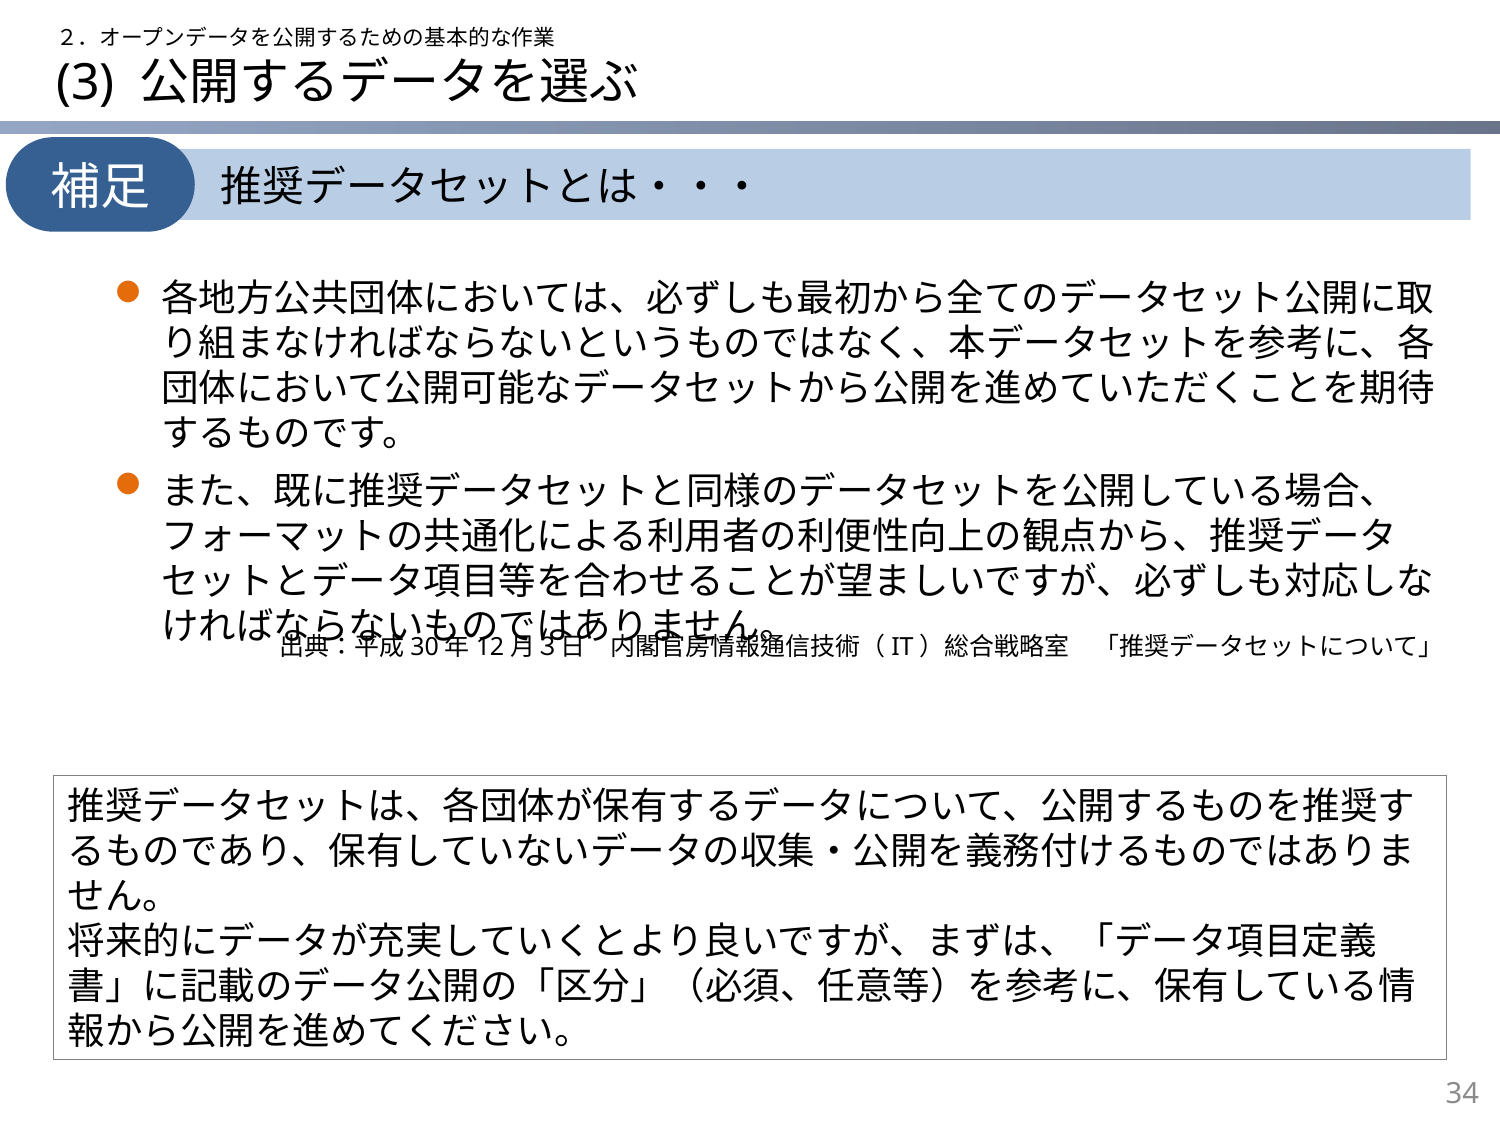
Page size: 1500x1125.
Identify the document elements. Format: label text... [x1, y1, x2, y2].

text_box 推奨データセットは、各団体が保有するデータについて、公開するものを推奨するものであり、保有していないデータの収集・公開を義務付けるものではありません。 将来的にデータが充実していくとより良いですが、まずは、「データ項目定義書」に記載のデータ公開の「区分」（必須、任意等）を参考に、保有している情報から公開を進めてください。 [53, 775, 1447, 1060]
text_box 各地方公共団体においては、必ずしも最初から全てのデータセット公開に取り組まなければならないというものではなく、本データセットを参考に、各団体において公開可能なデータセットから公開を進めていただくことを期待するものです。 また、既に推奨データセットと同様のデータセットを公開している場合、フォーマットの共通化による利用者の利便性向上の観点から、推奨データセットとデータ項目等を合わせることが望ましいですが、必ずしも対応しなければならないものではありません。 [99, 266, 1460, 623]
text_box 出典：平成30年12月３日 内閣官房情報通信技術（IT）総合戦略室 「推奨データセットについて」 [171, 621, 1459, 669]
slide_number 33 [1411, 1070, 1495, 1118]
text_box ２．オープンデータを公開するための基本的な作業 [41, 19, 1471, 58]
title (3) 公開するデータを選ぶ [41, 58, 1459, 119]
text_box 推奨データセットとは・・・ [181, 148, 1472, 221]
text_box 補足 [4, 136, 196, 233]
